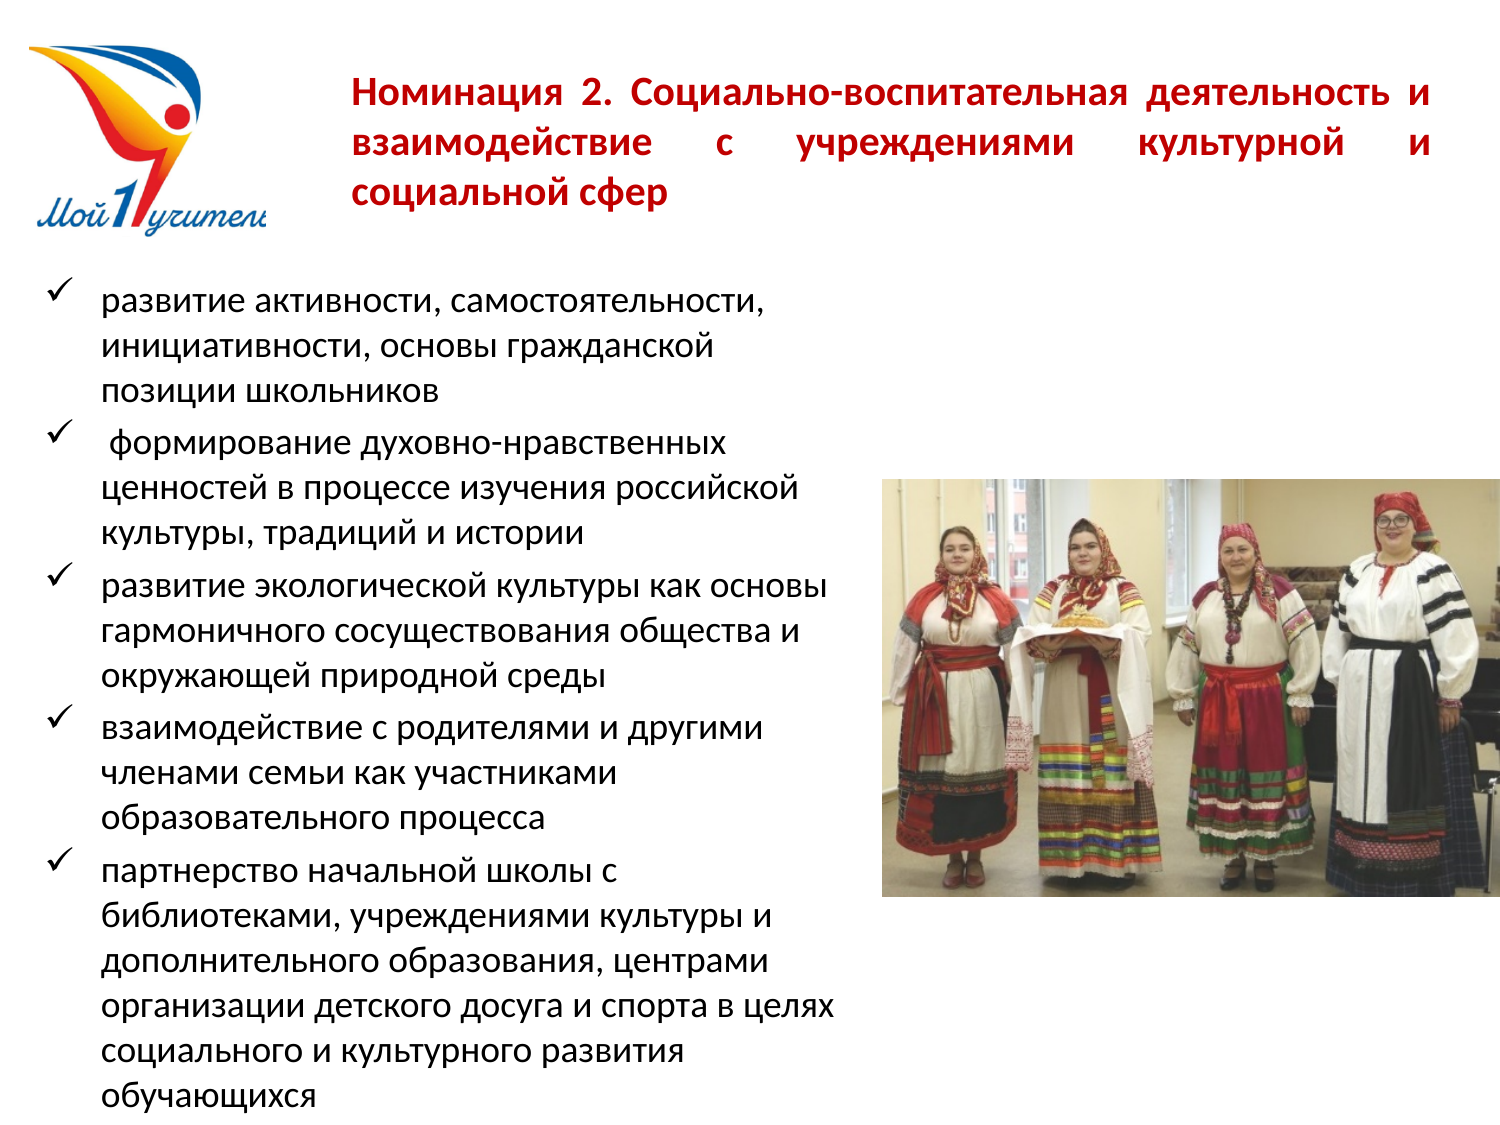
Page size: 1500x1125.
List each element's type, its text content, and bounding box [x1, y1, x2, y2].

picture [881, 479, 1500, 897]
picture [29, 0, 266, 237]
title Номинация 2. Социально-воспитательная деятельность и взаимодействие с учреждениями культурной и социальной сфер [336, 45, 1447, 233]
list развитие активности, самостоятельности, инициативности, основы гражданской позиции школьников формирование духовно-нравственных ценностей в процессе изучения российской культуры, традиций и истории развитие экологической культуры как основы гармоничного сосуществования общества и окружающей природной среды взаимодействие с родителями и другими членами семьи как участниками образовательного процесса партнерство начальной школы с библиотеками, учреждениями культуры и дополнительного образования, центрами организации детского досуга и спорта в целях социального и культурного развития обучающихся [29, 267, 869, 1125]
